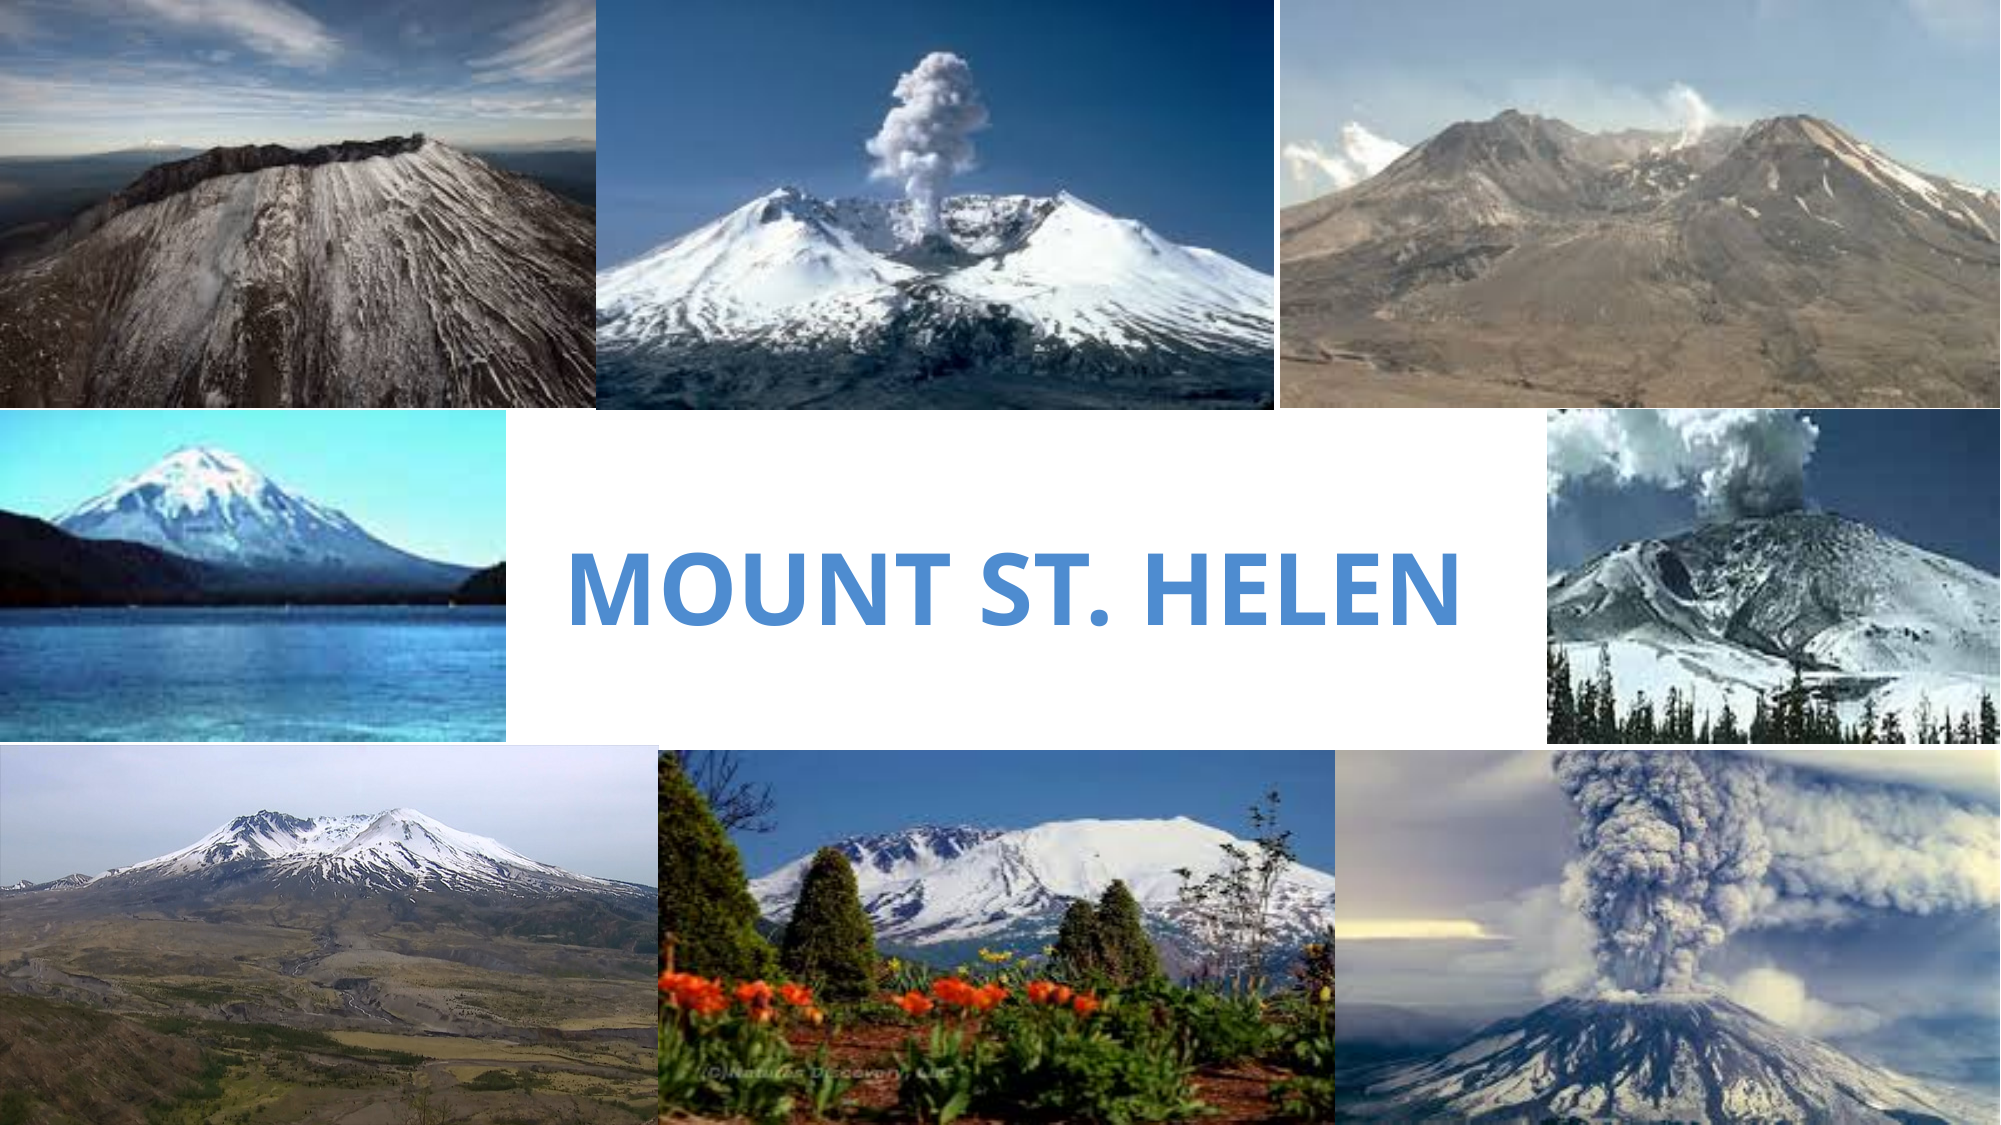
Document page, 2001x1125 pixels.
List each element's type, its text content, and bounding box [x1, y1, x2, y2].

picture [0, 0, 1274, 410]
picture [0, 410, 506, 742]
title Mount St. Helen [285, 392, 1745, 655]
picture [0, 745, 2000, 1125]
subtitle [1311, 590, 1482, 635]
picture [1280, 0, 2000, 408]
picture [1547, 409, 2000, 745]
